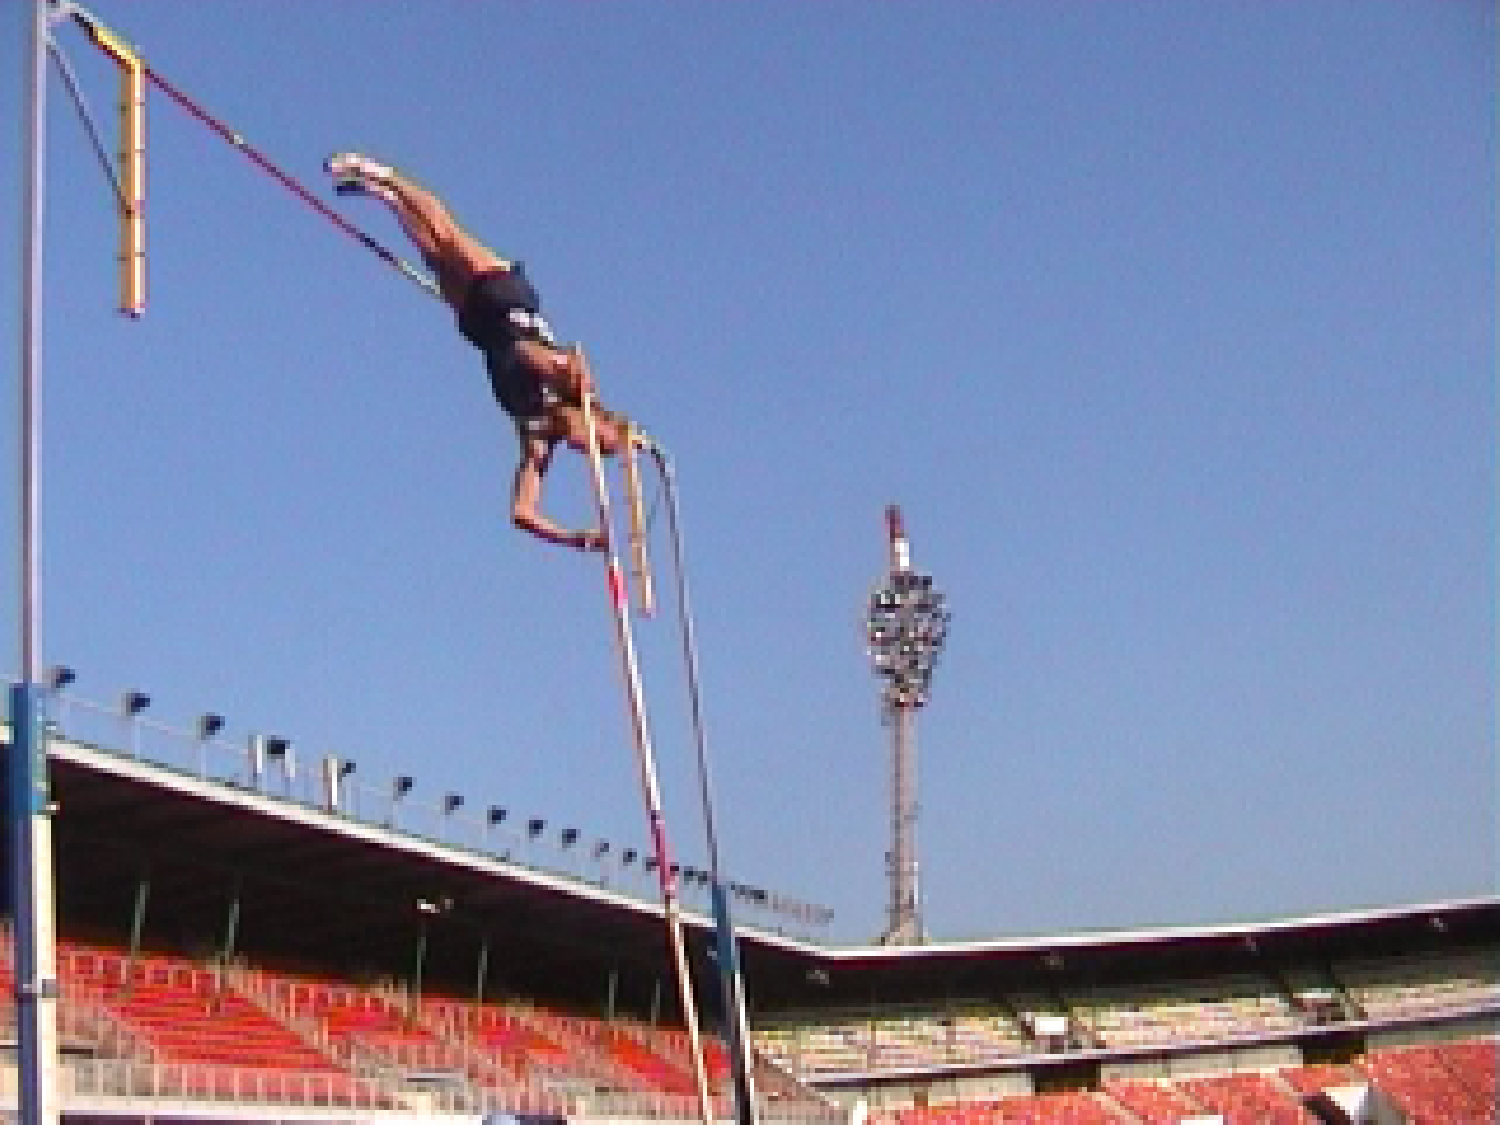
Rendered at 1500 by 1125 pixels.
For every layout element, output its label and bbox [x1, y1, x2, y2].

list [0, 0, 1500, 1125]
